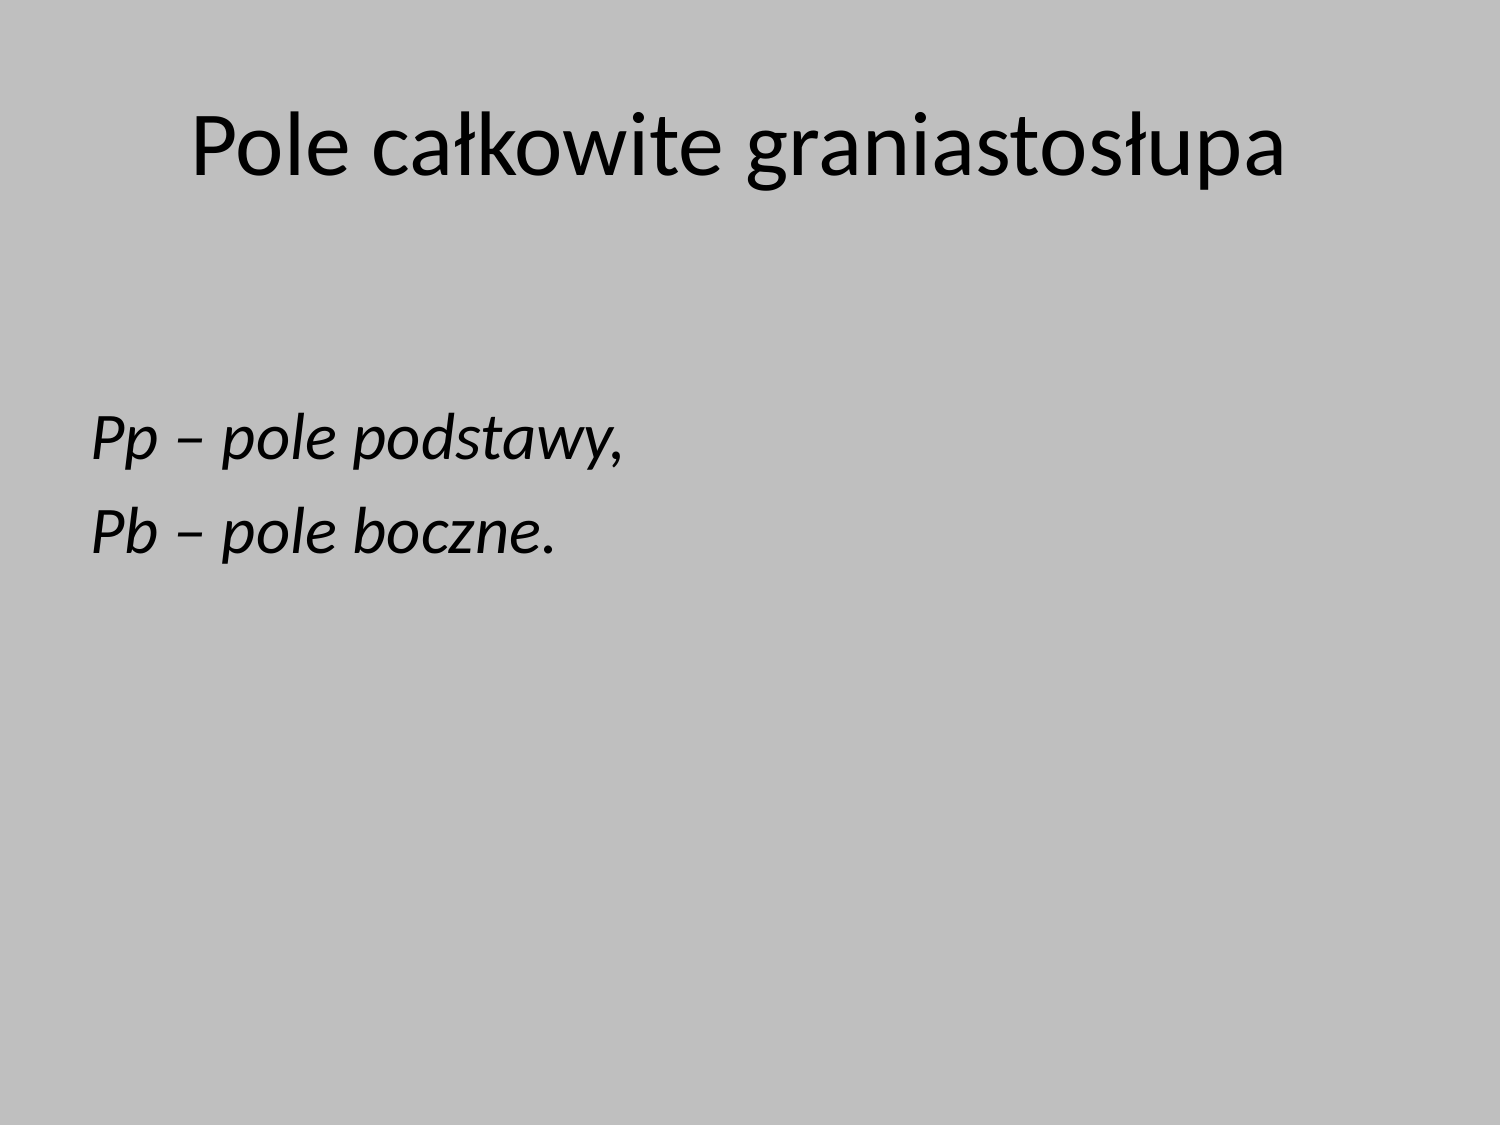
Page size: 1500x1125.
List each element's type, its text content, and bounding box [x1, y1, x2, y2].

title Pole całkowite graniastosłupa [75, 45, 1425, 233]
